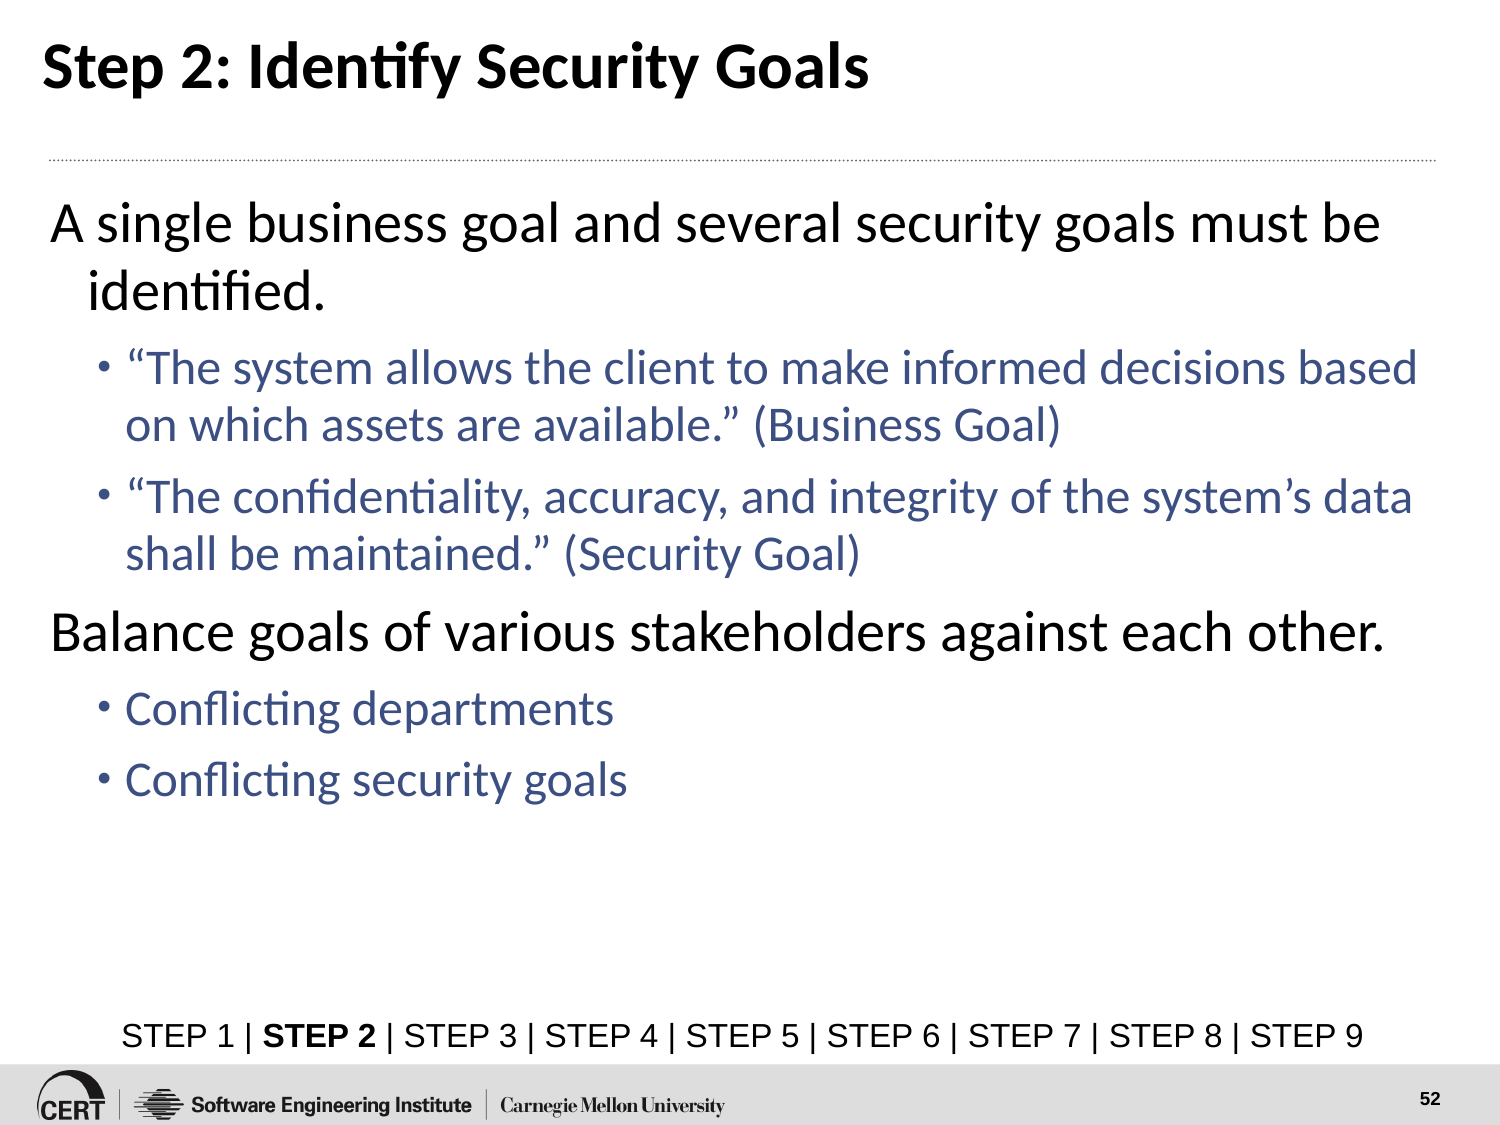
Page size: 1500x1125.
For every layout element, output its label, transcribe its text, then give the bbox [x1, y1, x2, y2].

title Step 2: Identify Security Goals [42, 37, 1434, 155]
picture [37, 1069, 725, 1122]
text_box STEP 1 | STEP 2 | STEP 3 | STEP 4 | STEP 5 | STEP 6 | STEP 7 | STEP 8 | STEP 9 [49, 1014, 1437, 1070]
list A single business goal and several security goals must be identified. “The system allows the client to make informed decisions based on which assets are available.” (Business Goal) “The confidentiality, accuracy, and integrity of the system’s data shall be maintained.” (Security Goal) Balance goals of various stakeholders against each other. Conflicting departments Conflicting security goals [49, 187, 1438, 1001]
